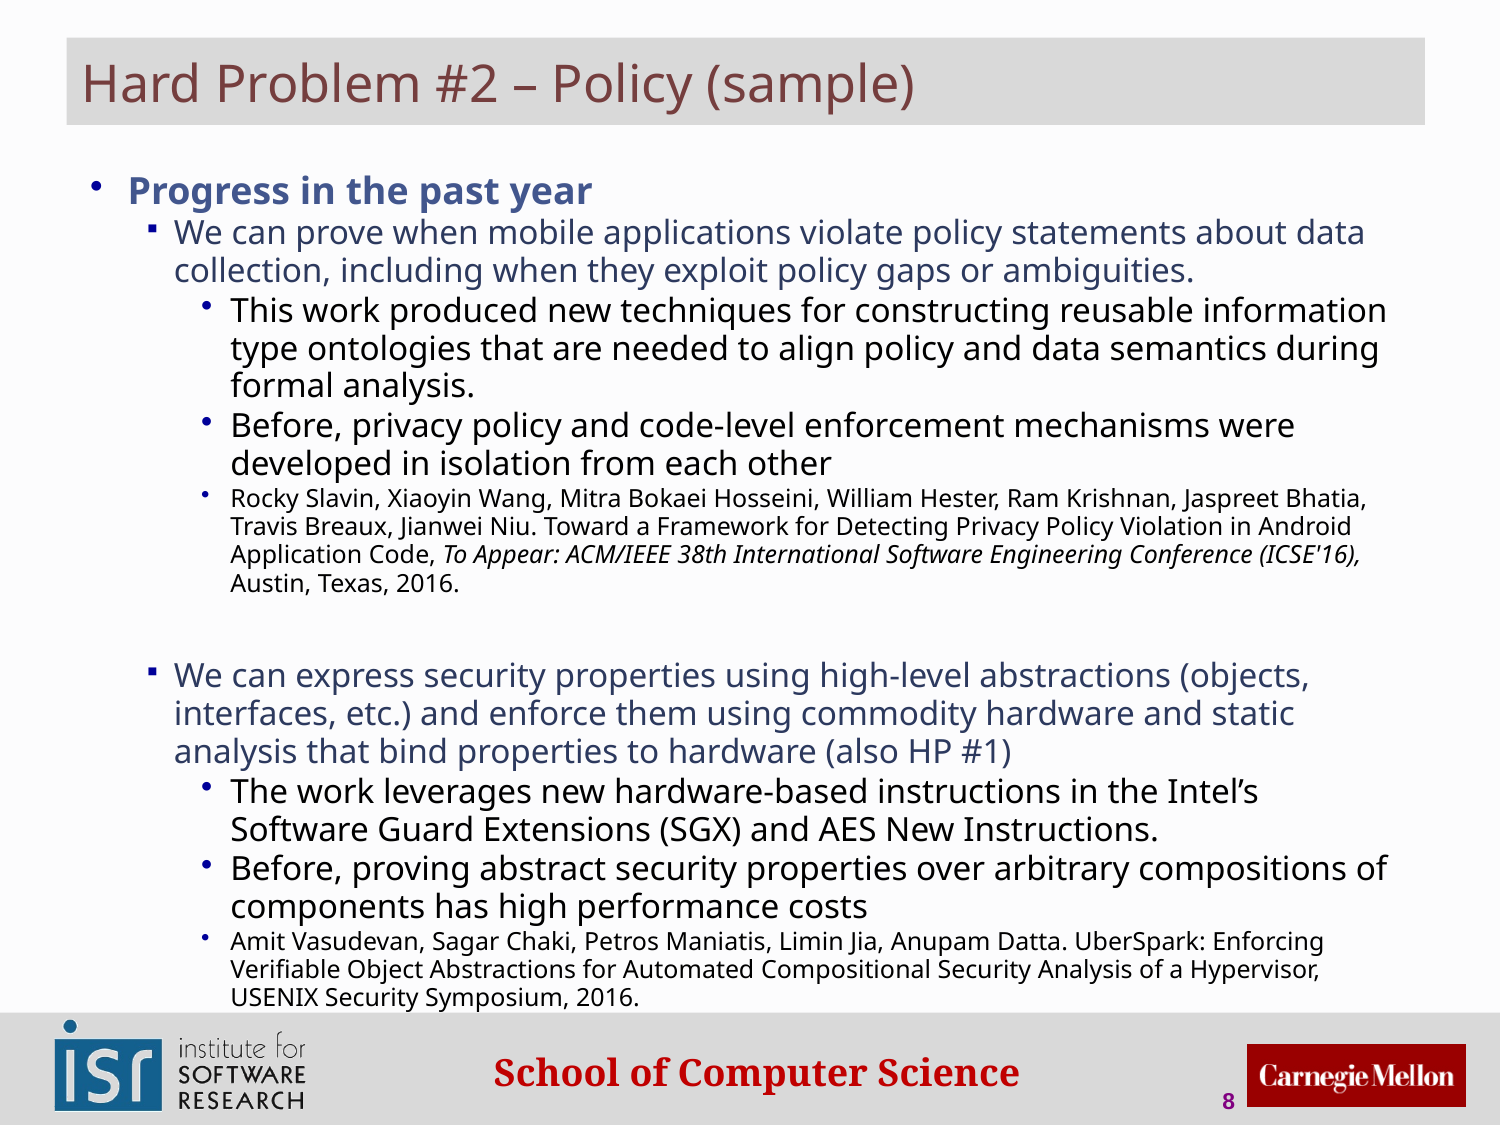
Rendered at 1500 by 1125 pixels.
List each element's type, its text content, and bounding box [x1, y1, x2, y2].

picture [24, 975, 325, 1125]
picture [1247, 1044, 1466, 1107]
list Progress in the past year We can prove when mobile applications violate policy statements about data collection, including when they exploit policy gaps or ambiguities. This work produced new techniques for constructing reusable information type ontologies that are needed to align policy and data semantics during formal analysis. Before, privacy policy and code-level enforcement mechanisms were developed in isolation from each other Rocky Slavin, Xiaoyin Wang, Mitra Bokaei Hosseini, William Hester, Ram Krishnan, Jaspreet Bhatia, Travis Breaux, Jianwei Niu. Toward a Framework for Detecting Privacy Policy Violation in Android Application Code, To Appear: ACM/IEEE 38th International Software Engineering Conference (ICSE'16), Austin, Texas, 2016. We can express security properties using high-level abstractions (objects, interfaces, etc.) and enforce them using commodity hardware and static analysis that bind properties to hardware (also HP #1) The work leverages new hardware-based instructions in the Intel’s Software Guard Extensions (SGX) and AES New Instructions. Before, proving abstract security properties over arbitrary compositions of components has high performance costs Amit Vasudevan, Sagar Chaki, Petros Maniatis, Limin Jia, Anupam Datta. UberSpark: Enforcing Verifiable Object Abstractions for Automated Compositional Security Analysis of a Hypervisor, USENIX Security Symposium, 2016. [75, 162, 1417, 1063]
slide_number 8 [937, 1087, 1250, 1122]
title Hard Problem #2 – Policy (sample) [66, 37, 1425, 125]
